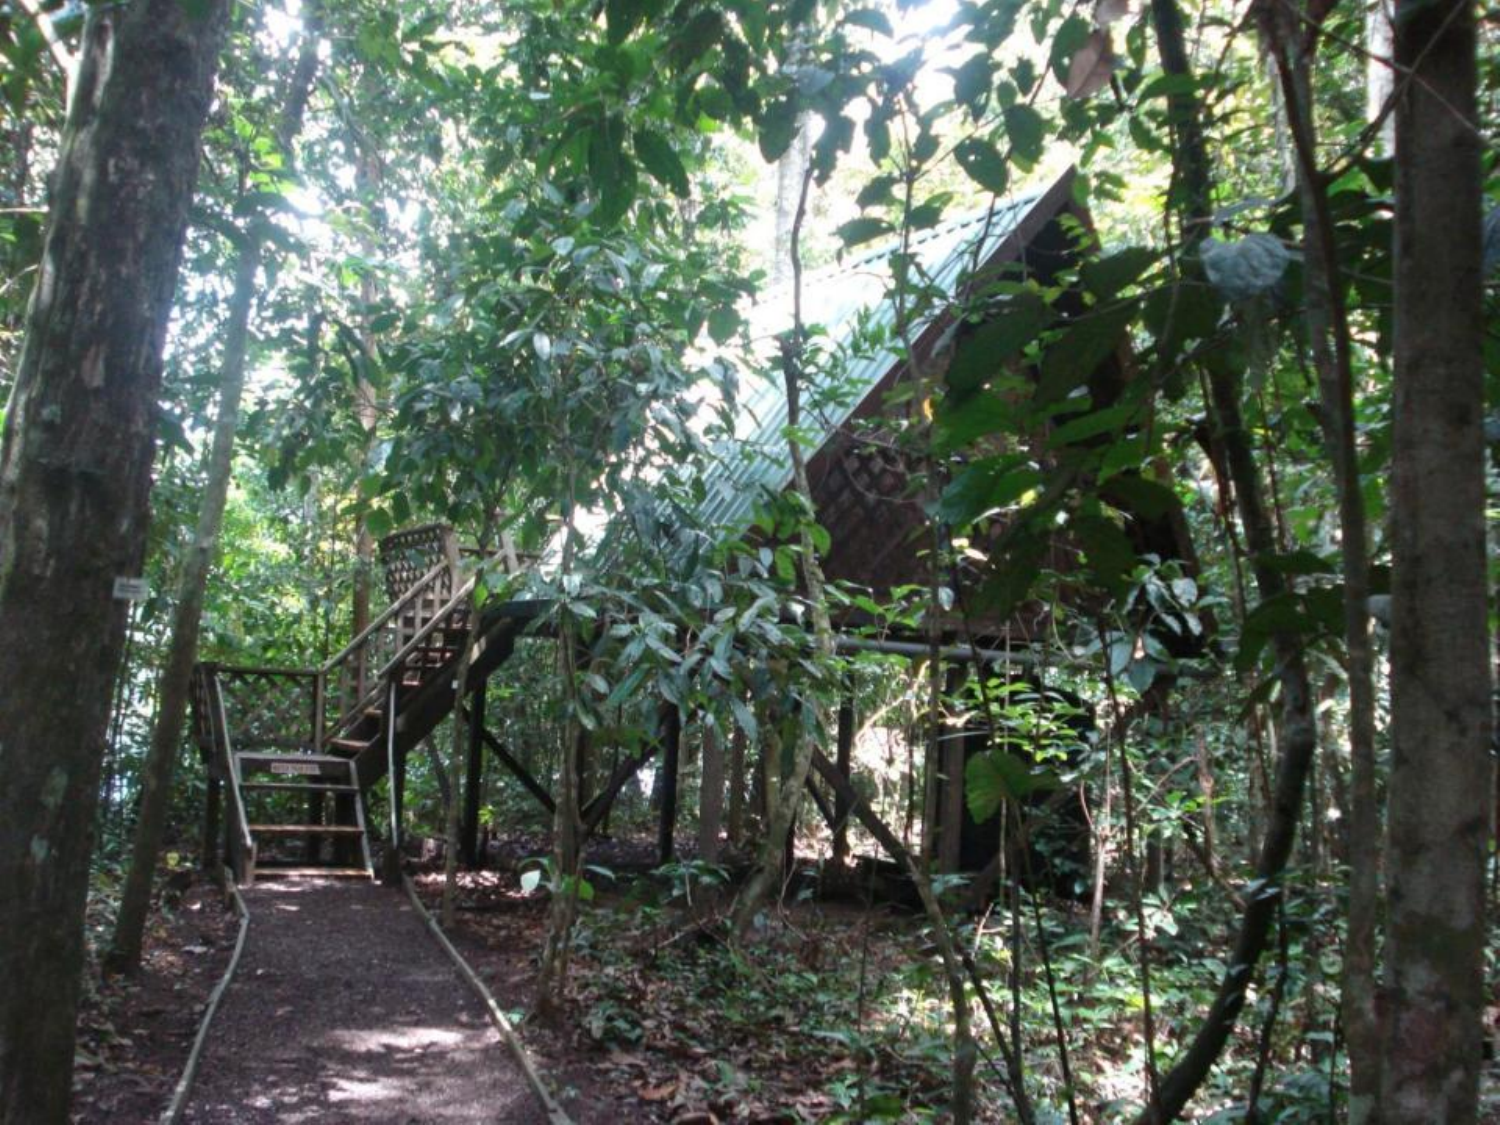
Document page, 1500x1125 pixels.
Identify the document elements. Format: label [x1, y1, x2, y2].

list [0, 0, 1500, 1125]
